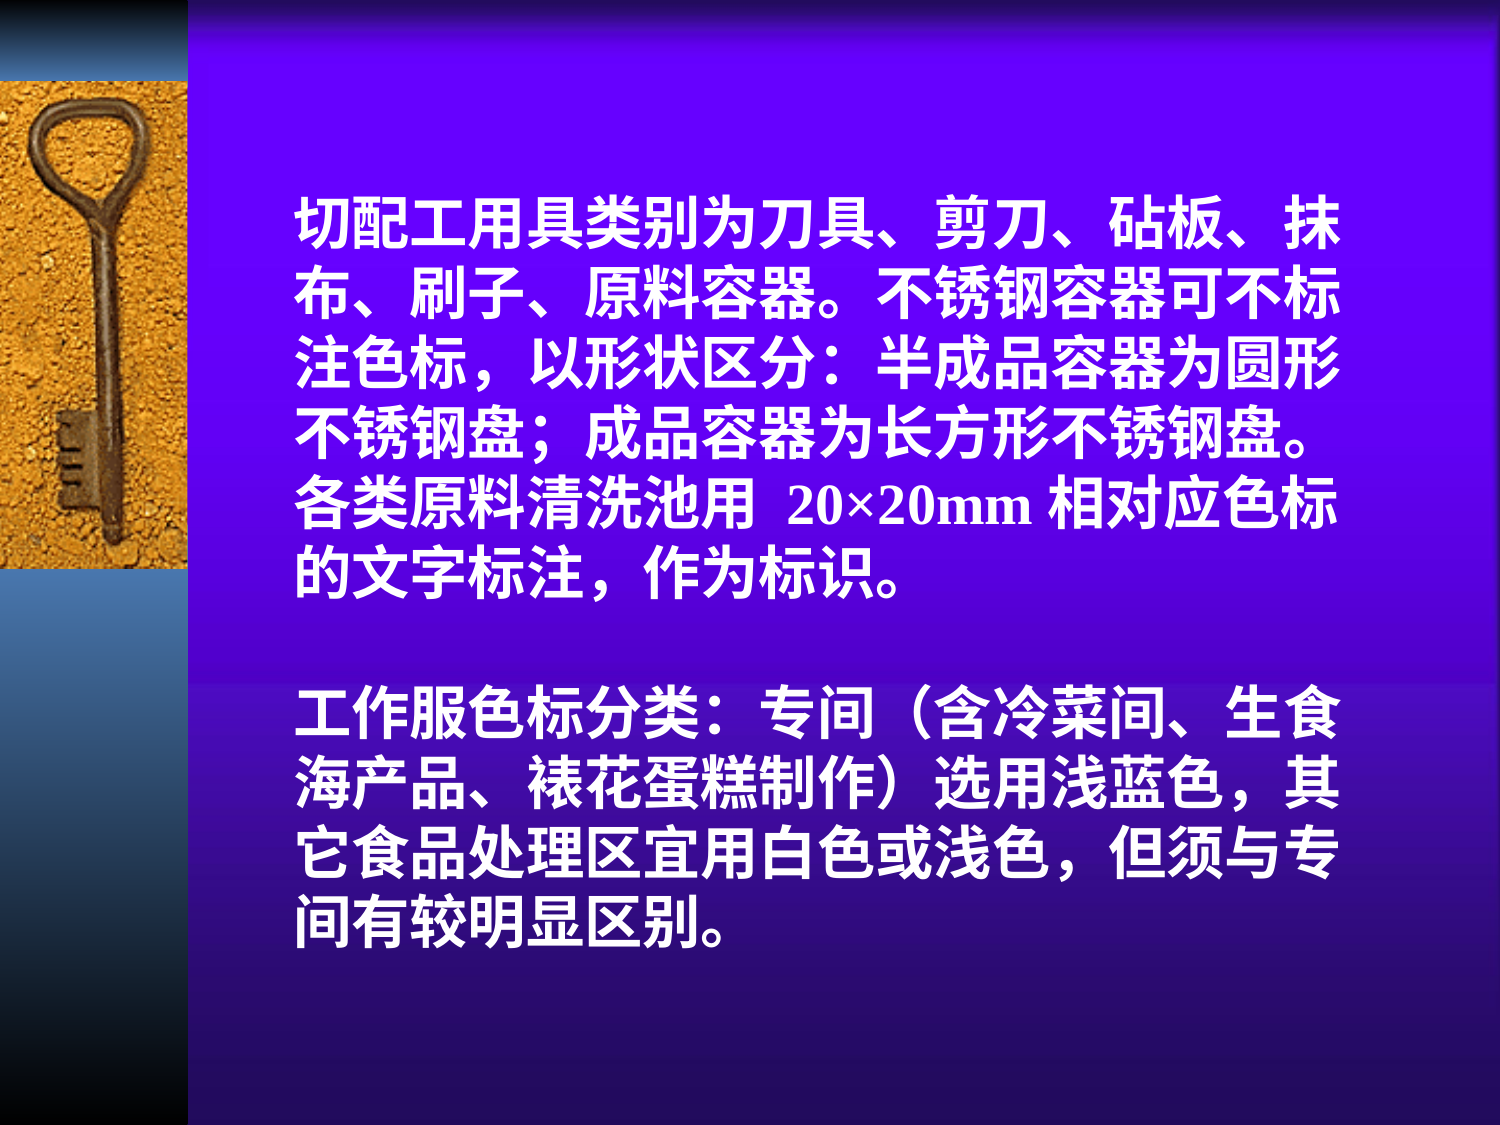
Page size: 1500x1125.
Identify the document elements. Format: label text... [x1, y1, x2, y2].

text_box 切配工用具类别为刀具、剪刀、砧板、抹布、刷子、原料容器。不锈钢容器可不标注色标，以形状区分：半成品容器为圆形不锈钢盘；成品容器为长方形不锈钢盘。各类原料清洗池用 20×20mm相对应色标的文字标注，作为标识。 工作服色标分类：专间（含冷菜间、生食海产品、裱花蛋糕制作）选用浅蓝色，其它食品处理区宜用白色或浅色，但须与专间有较明显区别。 [278, 178, 1388, 1084]
picture [0, 0, 1500, 1125]
